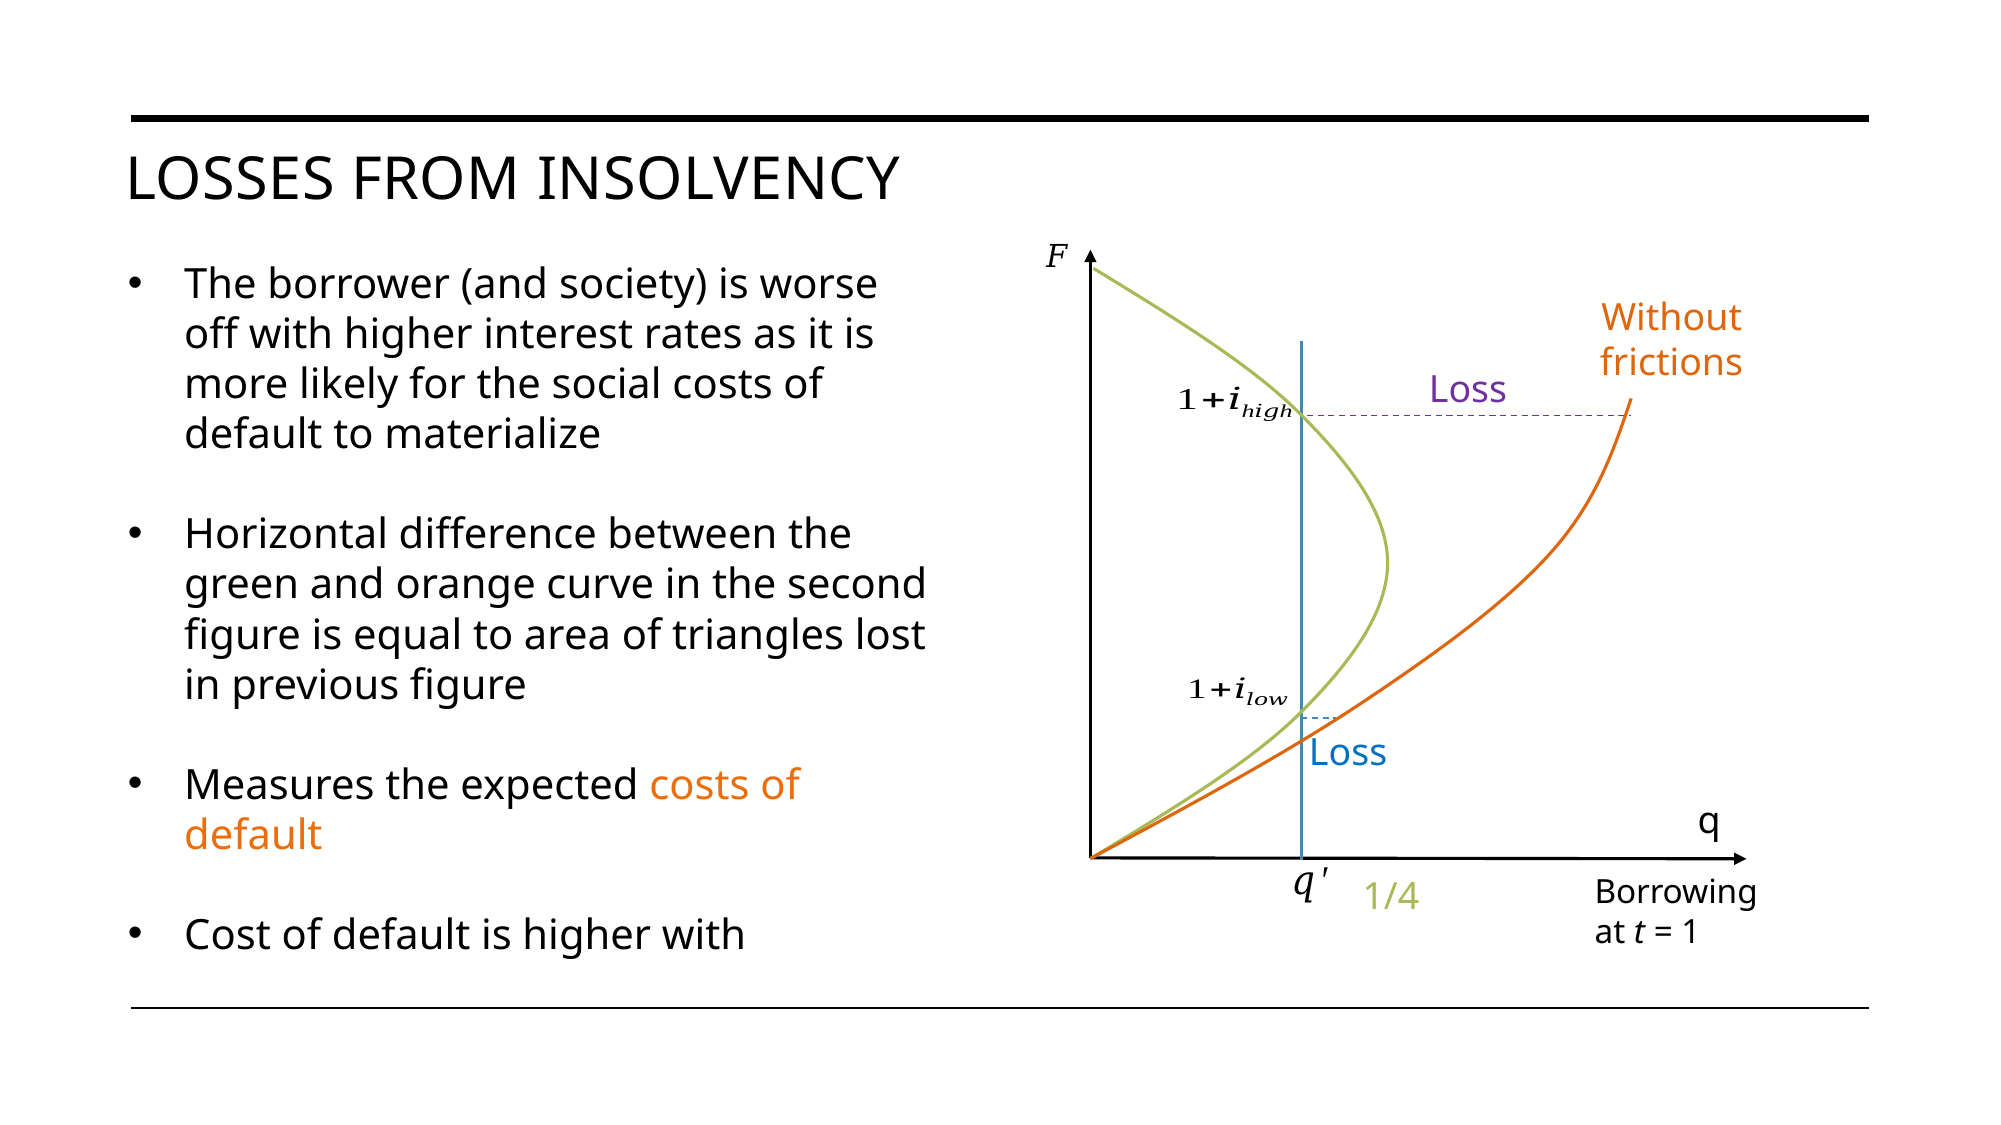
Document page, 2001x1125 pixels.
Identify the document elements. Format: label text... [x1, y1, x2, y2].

title Losses from insolvency [110, 132, 928, 238]
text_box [1044, 239, 1800, 959]
